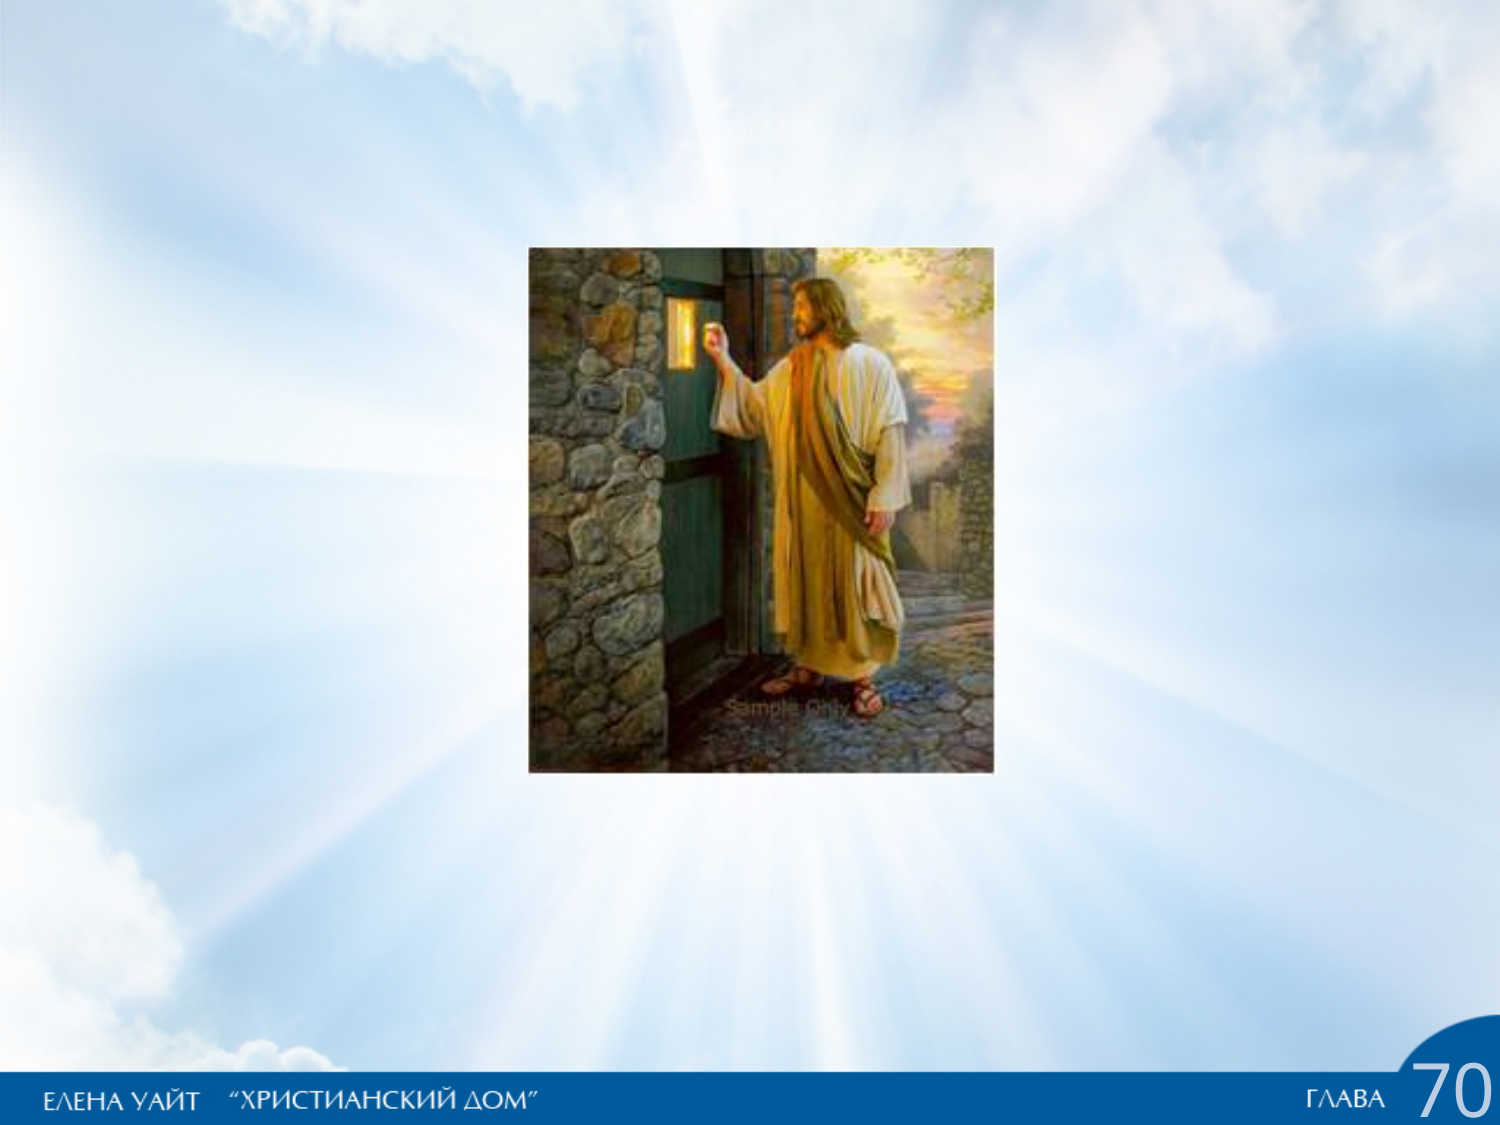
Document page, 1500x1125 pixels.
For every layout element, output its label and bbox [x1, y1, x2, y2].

list [527, 245, 997, 776]
picture [0, 0, 1500, 1125]
